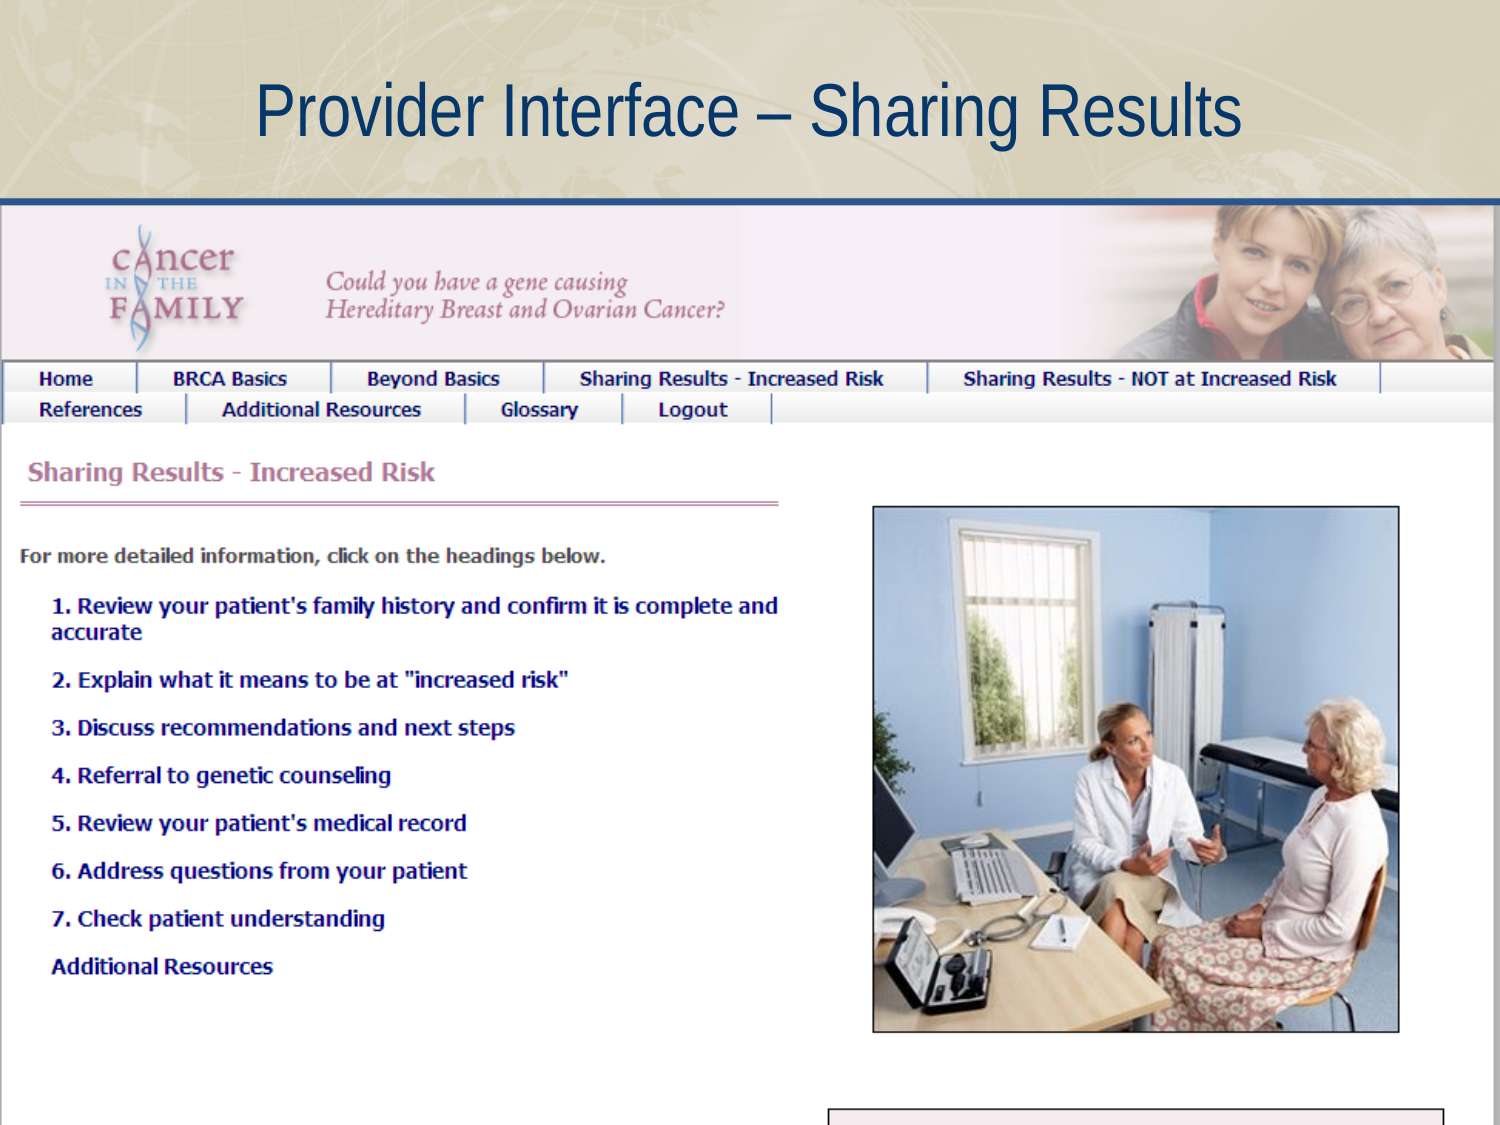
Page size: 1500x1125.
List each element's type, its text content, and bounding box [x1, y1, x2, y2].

title Provider Interface – Sharing Results [112, 37, 1388, 176]
picture [0, 0, 1500, 1125]
